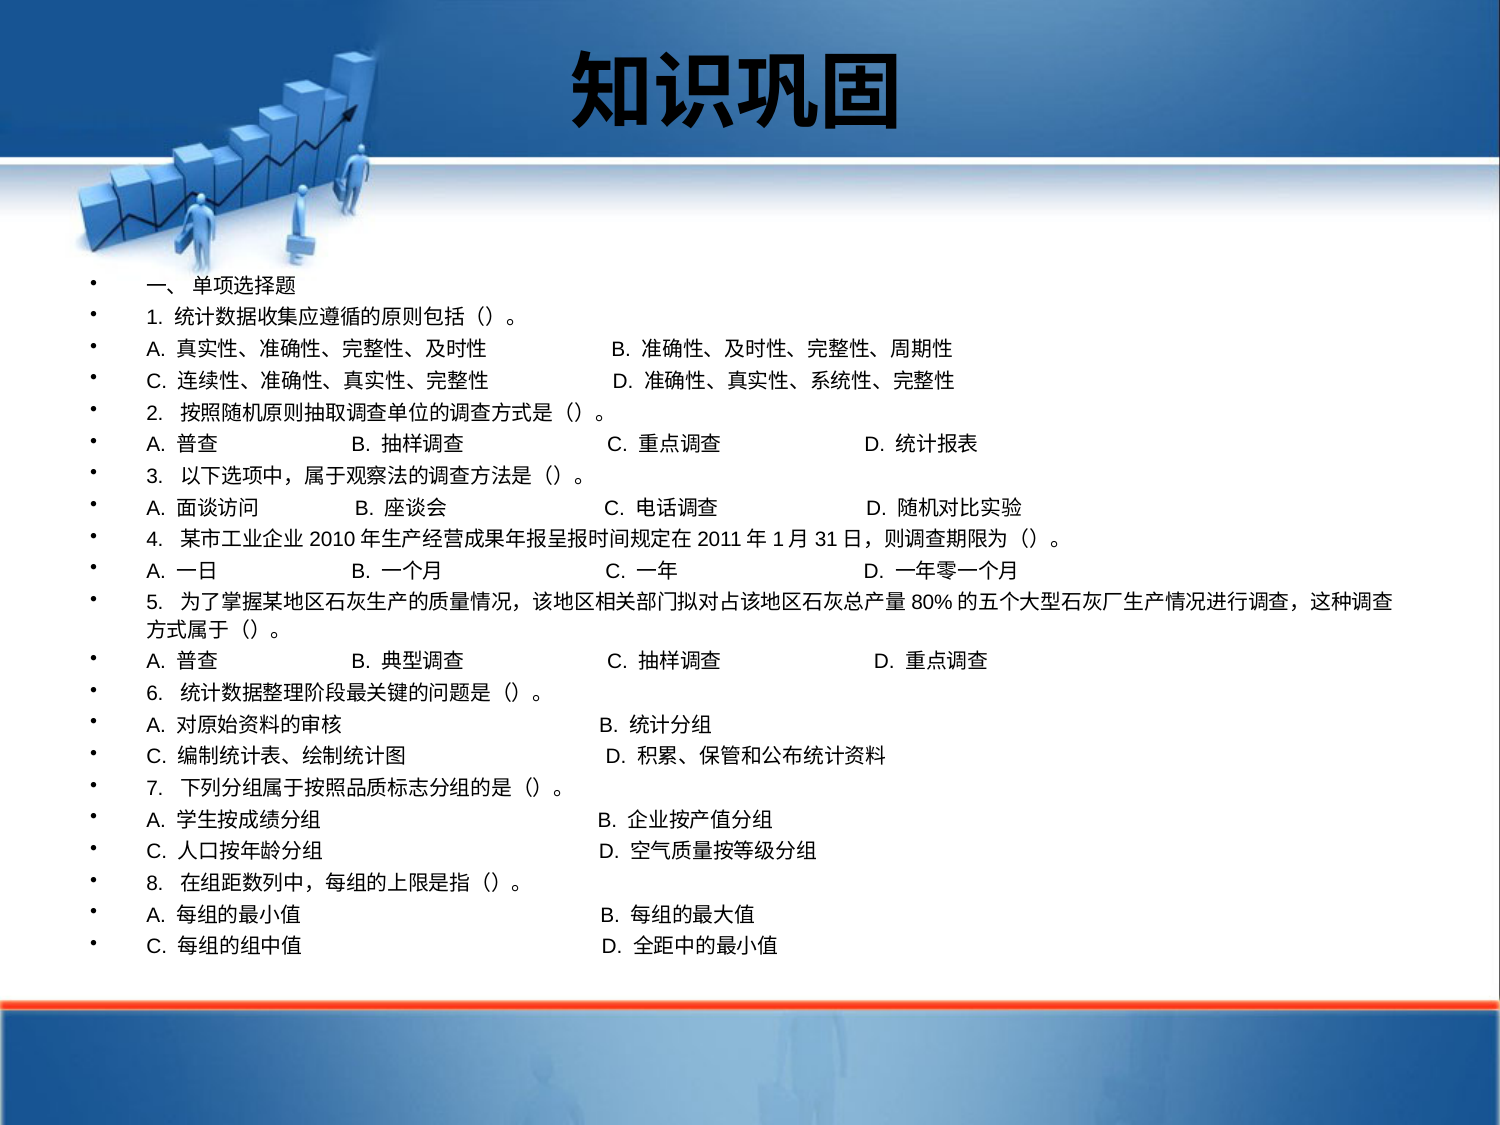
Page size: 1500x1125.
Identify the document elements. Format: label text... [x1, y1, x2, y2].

list 一、 单项选择题 1. 统计数据收集应遵循的原则包括（）。 A. 真实性、准确性、完整性、及时性 B. 准确性、及时性、完整性、周期性 C. 连续性、准确性、真实性、完整性 D. 准确性、真实性、系统性、完整性 2. 按照随机原则抽取调查单位的调查方式是（）。 A. 普查 B. 抽样调查 C. 重点调查 D. 统计报表 3. 以下选项中，属于观察法的调查方法是（）。 A. 面谈访问 B. 座谈会 C. 电话调查 D. 随机对比实验 4. 某市工业企业2010年生产经营成果年报呈报时间规定在2011年1月31日，则调查期限为（）。 A. 一日 B. 一个月 C. 一年 D. 一年零一个月 5. 为了掌握某地区石灰生产的质量情况，该地区相关部门拟对占该地区石灰总产量80%的五个大型石灰厂生产情况进行调查，这种调查方式属于（）。 A. 普查 B. 典型调查 C. 抽样调查 D. 重点调查 6. 统计数据整理阶段最关键的问题是（）。 A. 对原始资料的审核 B. 统计分组 C. 编制统计表、绘制统计图 D. 积累、保管和公布统计资料 7. 下列分组属于按照品质标志分组的是（）。 A. 学生按成绩分组 B. 企业按产值分组 C. 人口按年龄分组 D. 空气质量按等级分组 8. 在组距数列中，每组的上限是指（）。 A. 每组的最小值 B. 每组的最大值 C. 每组的组中值 D. 全距中的最小值 [74, 262, 1426, 1006]
text_box 知识巩固 [555, 31, 1500, 146]
picture [0, 0, 1500, 1125]
